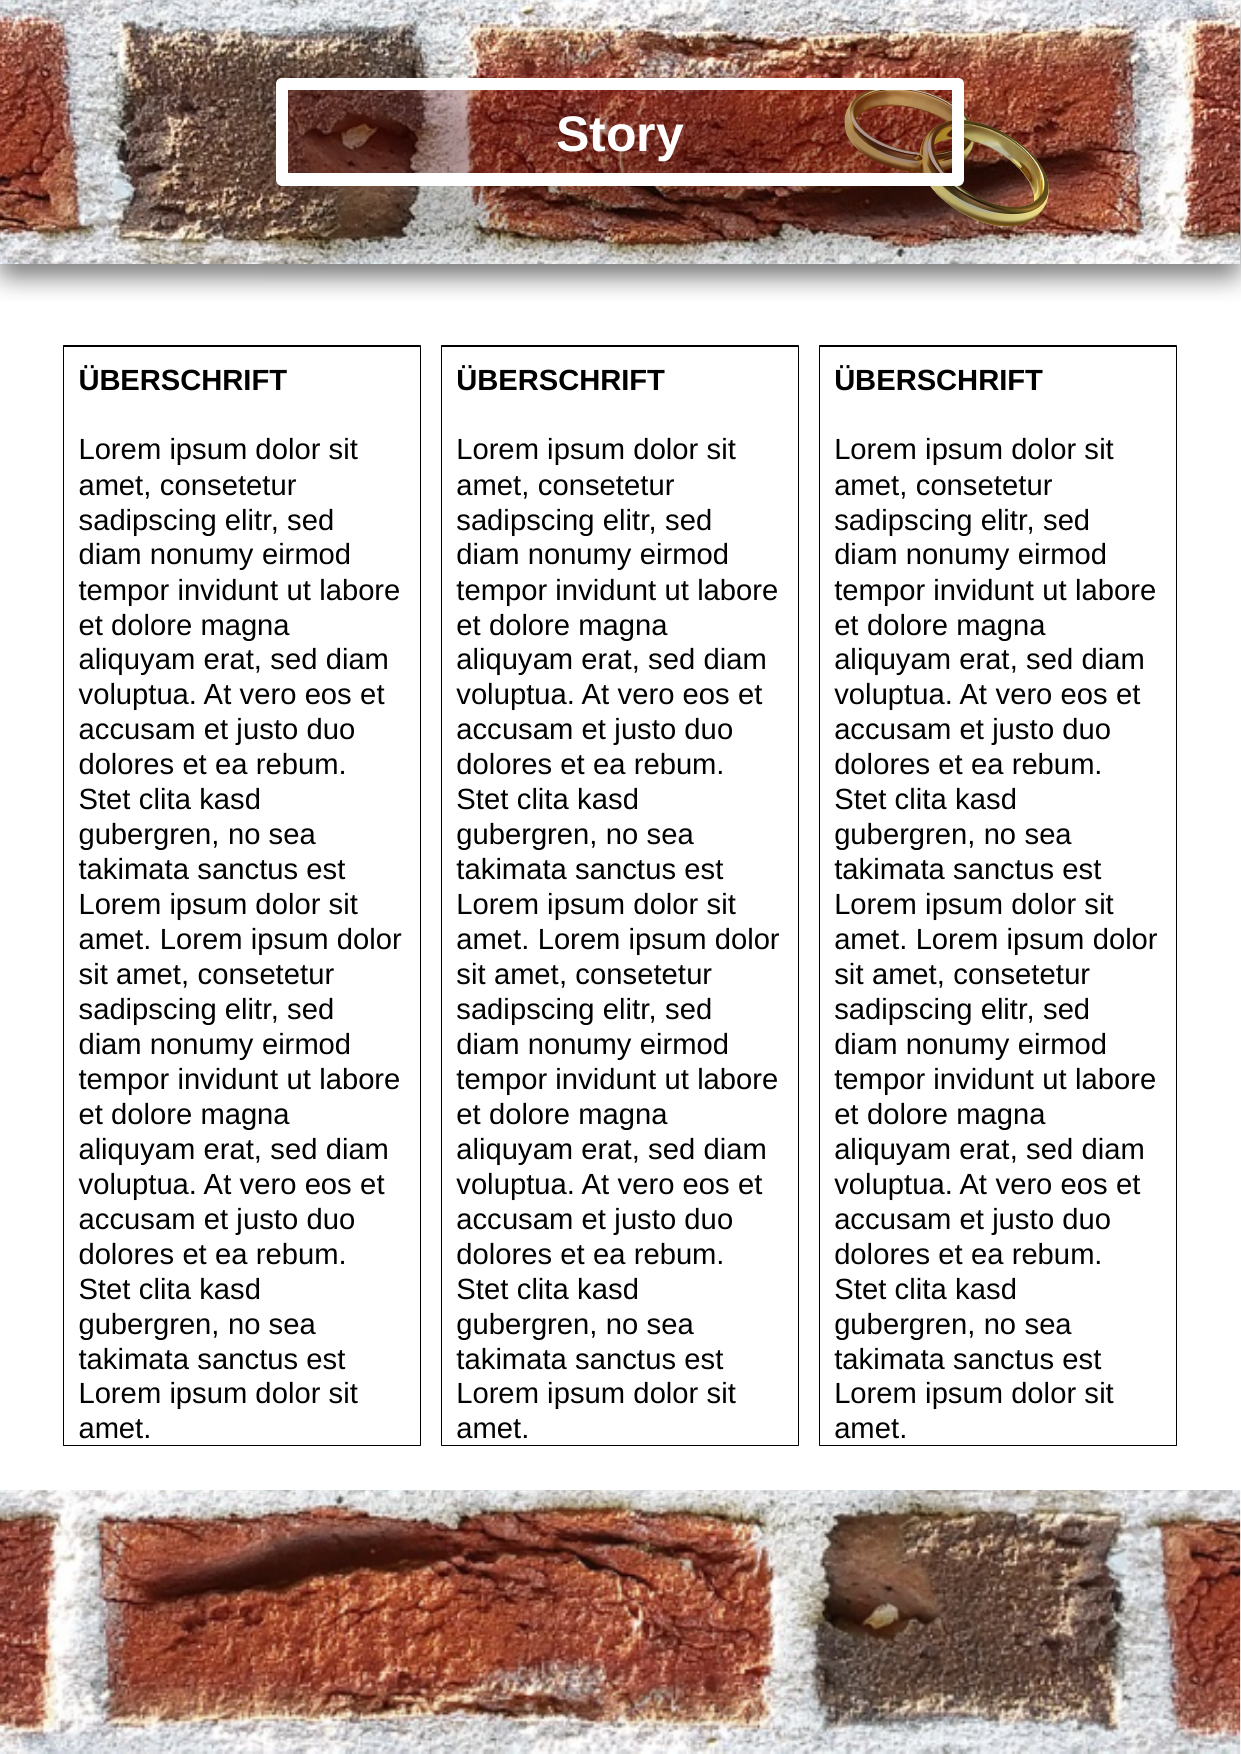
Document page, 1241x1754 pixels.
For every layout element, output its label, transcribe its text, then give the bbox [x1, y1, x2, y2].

text_box ÜBERSCHRIFT Lorem ipsum dolor sit amet, consetetur sadipscing elitr, sed diam nonumy eirmod tempor invidunt ut labore et dolore magna aliquyam erat, sed diam voluptua. At vero eos et accusam et justo duo dolores et ea rebum. Stet clita kasd gubergren, no sea takimata sanctus est Lorem ipsum dolor sit amet. Lorem ipsum dolor sit amet, consetetur sadipscing elitr, sed diam nonumy eirmod tempor invidunt ut labore et dolore magna aliquyam erat, sed diam voluptua. At vero eos et accusam et justo duo dolores et ea rebum. Stet clita kasd gubergren, no sea takimata sanctus est Lorem ipsum dolor sit amet. [63, 346, 421, 1446]
picture [0, 0, 1241, 264]
picture [0, 1490, 1241, 1754]
text_box ÜBERSCHRIFT Lorem ipsum dolor sit amet, consetetur sadipscing elitr, sed diam nonumy eirmod tempor invidunt ut labore et dolore magna aliquyam erat, sed diam voluptua. At vero eos et accusam et justo duo dolores et ea rebum. Stet clita kasd gubergren, no sea takimata sanctus est Lorem ipsum dolor sit amet. Lorem ipsum dolor sit amet, consetetur sadipscing elitr, sed diam nonumy eirmod tempor invidunt ut labore et dolore magna aliquyam erat, sed diam voluptua. At vero eos et accusam et justo duo dolores et ea rebum. Stet clita kasd gubergren, no sea takimata sanctus est Lorem ipsum dolor sit amet. [819, 346, 1177, 1446]
text_box ÜBERSCHRIFT Lorem ipsum dolor sit amet, consetetur sadipscing elitr, sed diam nonumy eirmod tempor invidunt ut labore et dolore magna aliquyam erat, sed diam voluptua. At vero eos et accusam et justo duo dolores et ea rebum. Stet clita kasd gubergren, no sea takimata sanctus est Lorem ipsum dolor sit amet. Lorem ipsum dolor sit amet, consetetur sadipscing elitr, sed diam nonumy eirmod tempor invidunt ut labore et dolore magna aliquyam erat, sed diam voluptua. At vero eos et accusam et justo duo dolores et ea rebum. Stet clita kasd gubergren, no sea takimata sanctus est Lorem ipsum dolor sit amet. [441, 346, 799, 1446]
